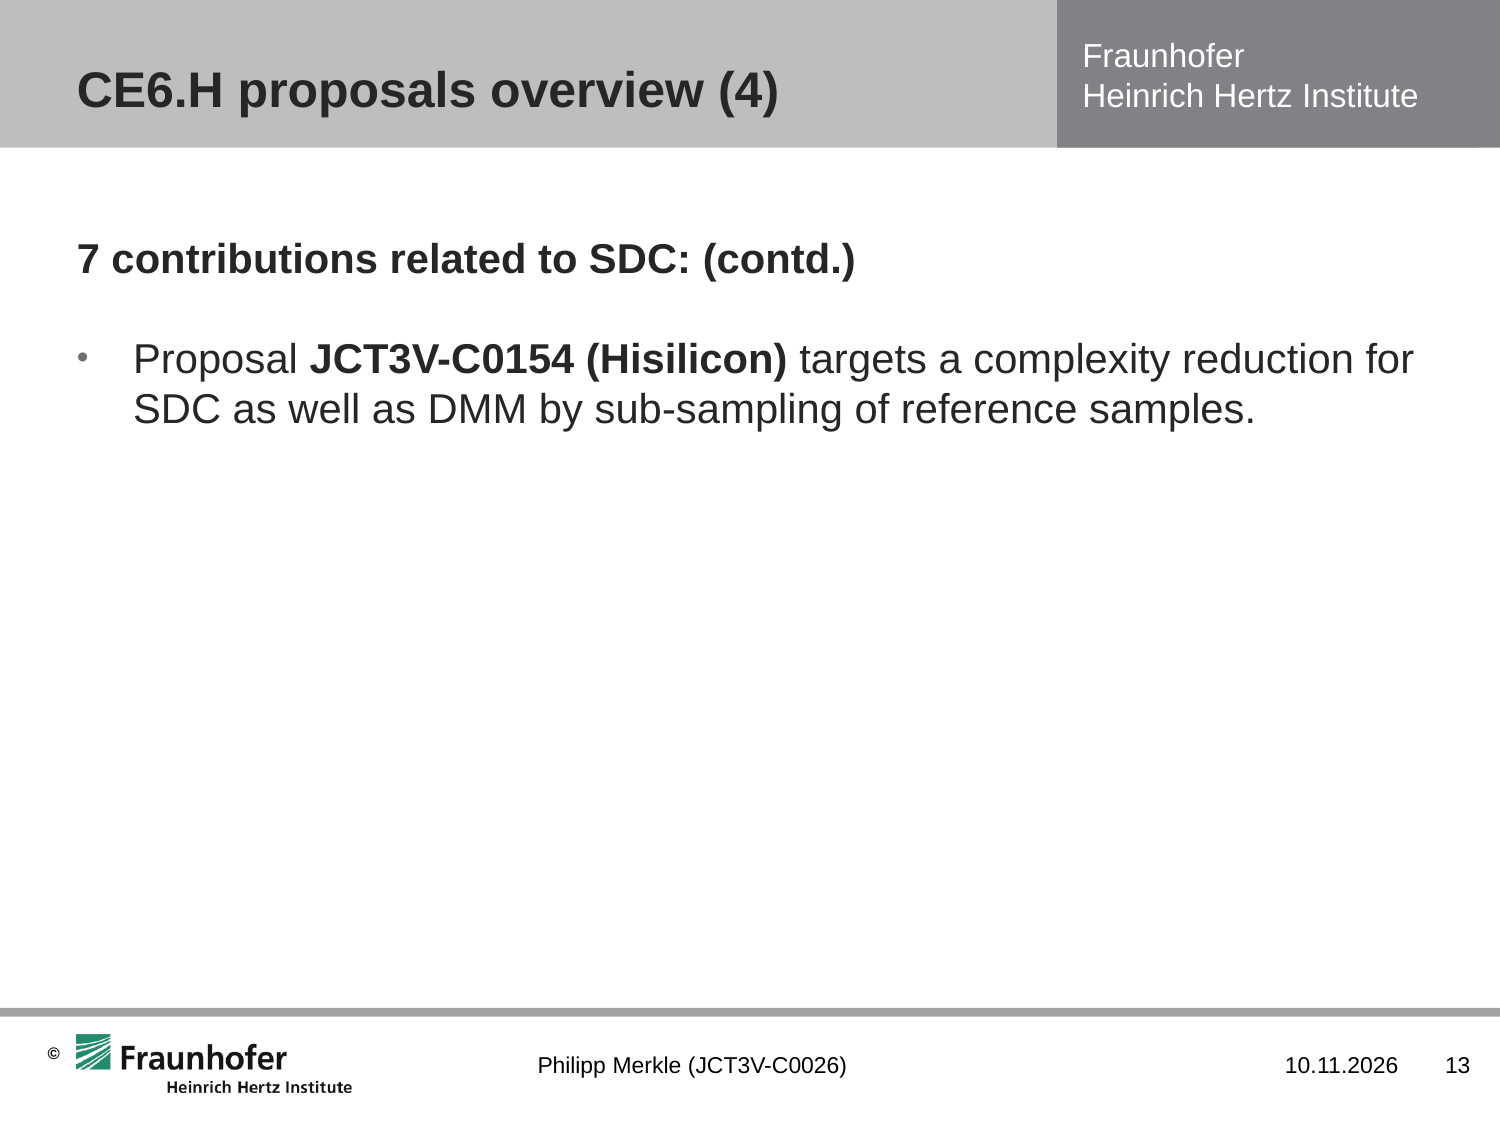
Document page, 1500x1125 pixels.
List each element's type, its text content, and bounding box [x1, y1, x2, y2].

list 7 contributions related to SDC: (contd.) Proposal JCT3V-C0154 (Hisilicon) targets a complexity reduction for SDC as well as DMM by sub-sampling of reference samples. [76, 231, 1424, 973]
title CE6.H proposals overview (4) [76, 58, 1022, 118]
picture [76, 1034, 352, 1093]
footer Philipp Merkle (JCT3V-C0026) [442, 1034, 1008, 1094]
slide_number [1019, 1034, 1394, 1094]
slide_number 13 [1394, 1034, 1471, 1094]
